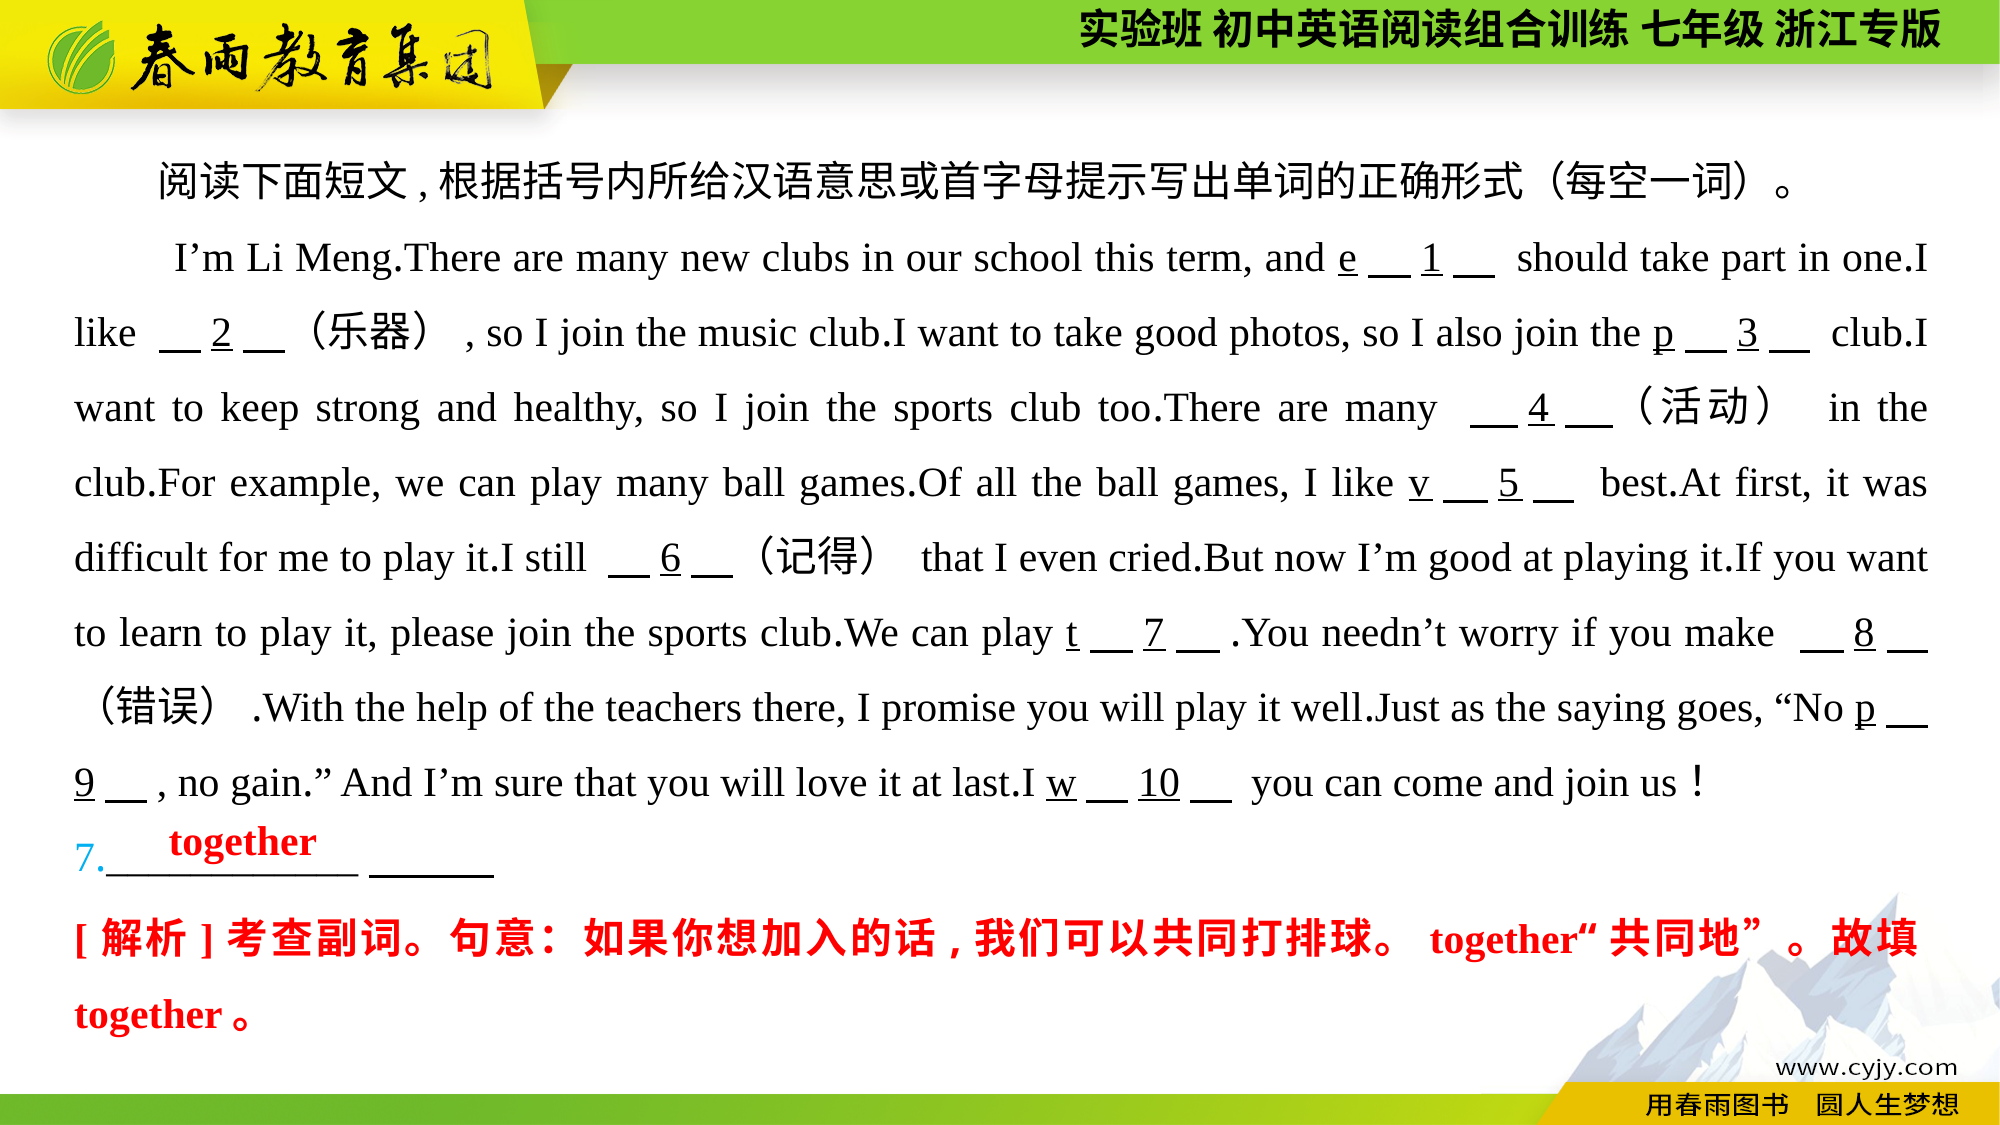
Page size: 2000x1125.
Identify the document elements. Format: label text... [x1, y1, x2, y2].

text_box together [153, 806, 333, 872]
picture [0, 0, 2000, 1125]
list 阅读下面短文,根据括号内所给汉语意思或首字母提示写出单词的正确形式（每空一词）。 I’m Li Meng.There are many new clubs in our school this term, and e 1 should take part in one.I like 2 （乐器）, so I join the music club.I want to take good photos, so I also join the p 3 club.I want to keep strong and healthy, so I join the sports club too.There are many 4 （活动） in the club.For example, we can play many ball games.Of all the ball games, I like v 5 best.At first, it was difficult for me to play it.I still 6 （记得） that I even cried.But now I’m good at playing it.If you want to learn to play it, please join the sports club.We can play t 7 .You needn’t worry if you make 8 （错误）.With the help of the teachers there, I promise you will play it well.Just as the saying goes, “No p 9 , no gain.” And I’m sure that you will love it at last.I w 10 you can come and join us！ 7.____________ [59, 122, 1944, 878]
text_box [解析]考查副词。句意：如果你想加入的话,我们可以共同打排球。together“共同地”。故填together。 [59, 878, 1944, 1044]
